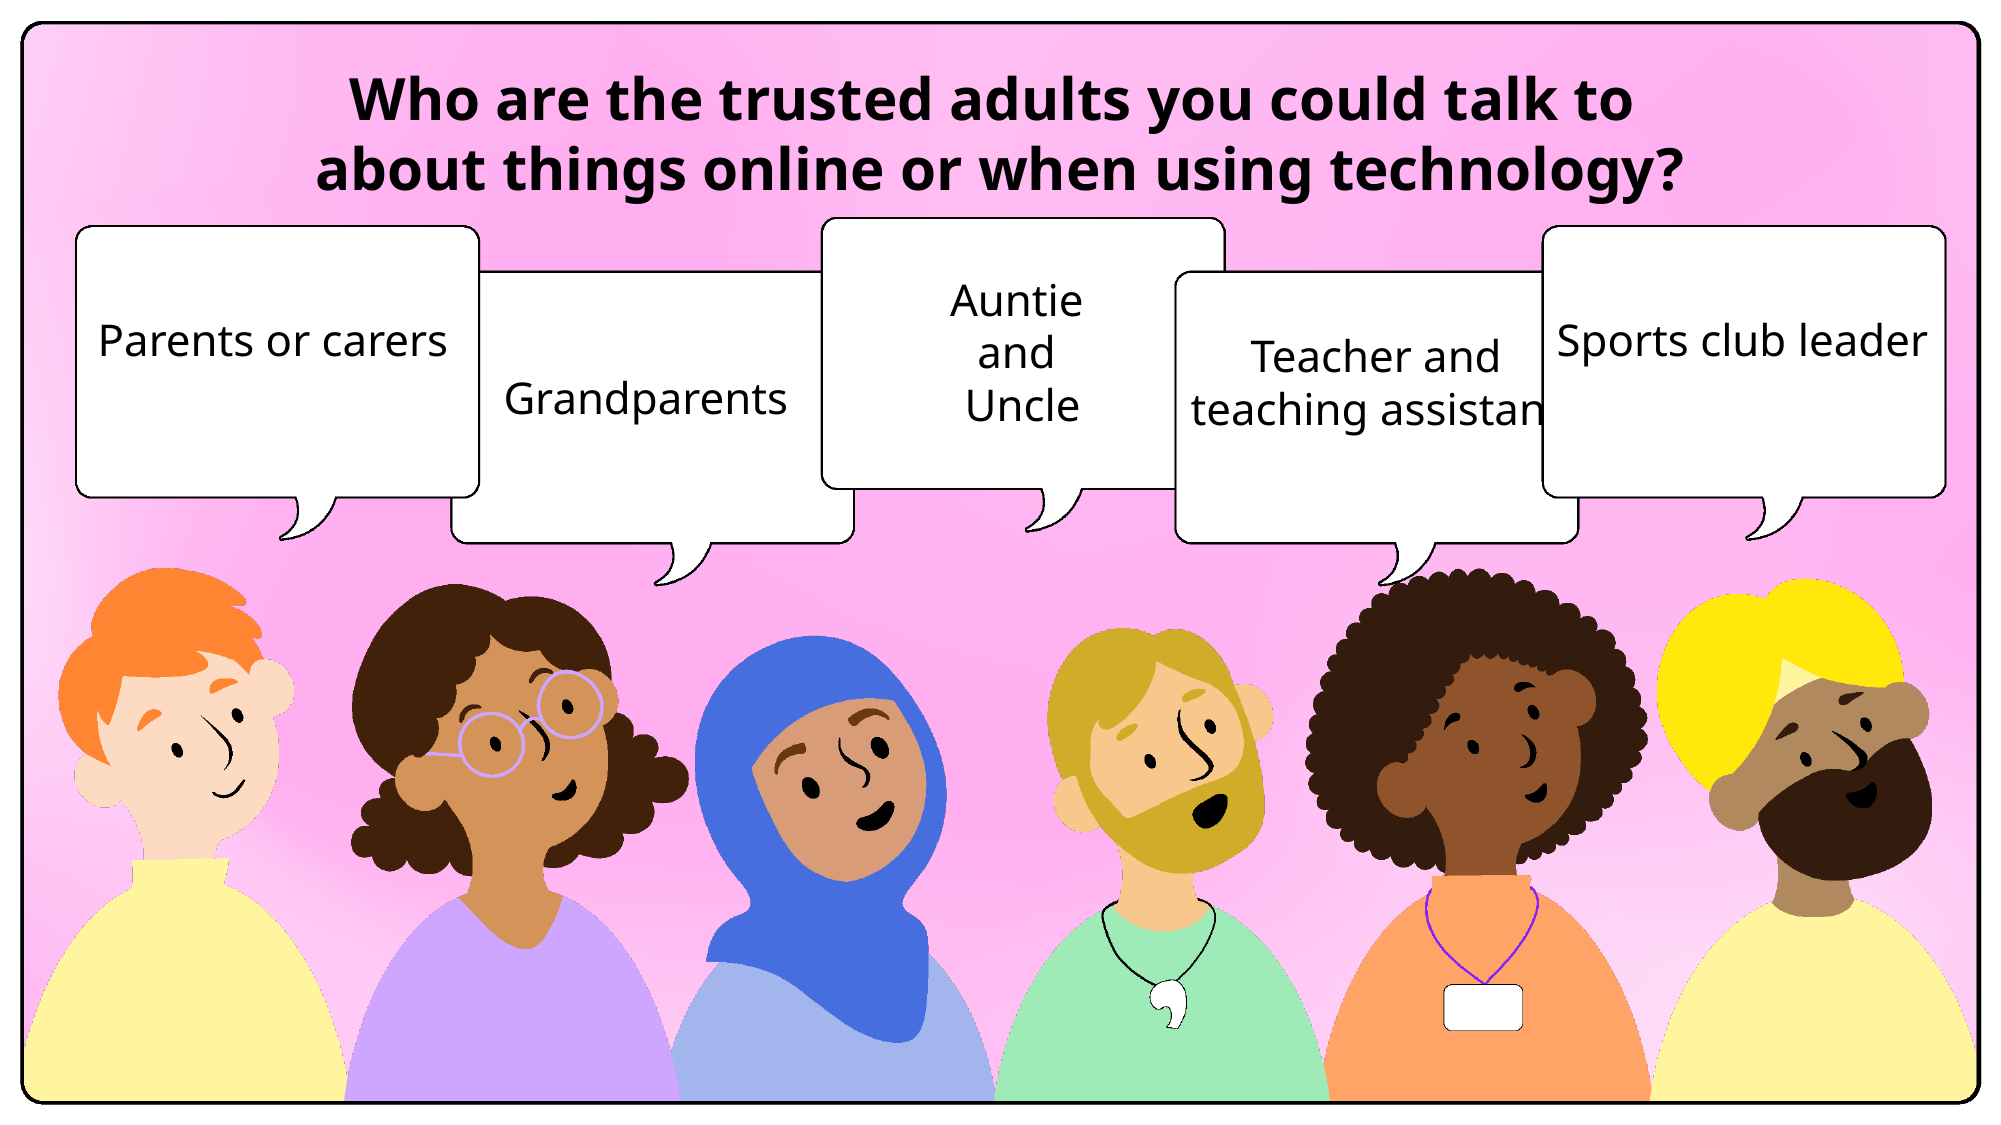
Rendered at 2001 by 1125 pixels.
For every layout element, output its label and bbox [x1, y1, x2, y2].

text_box [1152, 188, 1589, 637]
text_box [54, 118, 491, 583]
text_box [434, 188, 871, 638]
picture [0, 0, 2000, 1125]
text_box [1520, 117, 1958, 583]
text_box [809, 117, 1240, 583]
